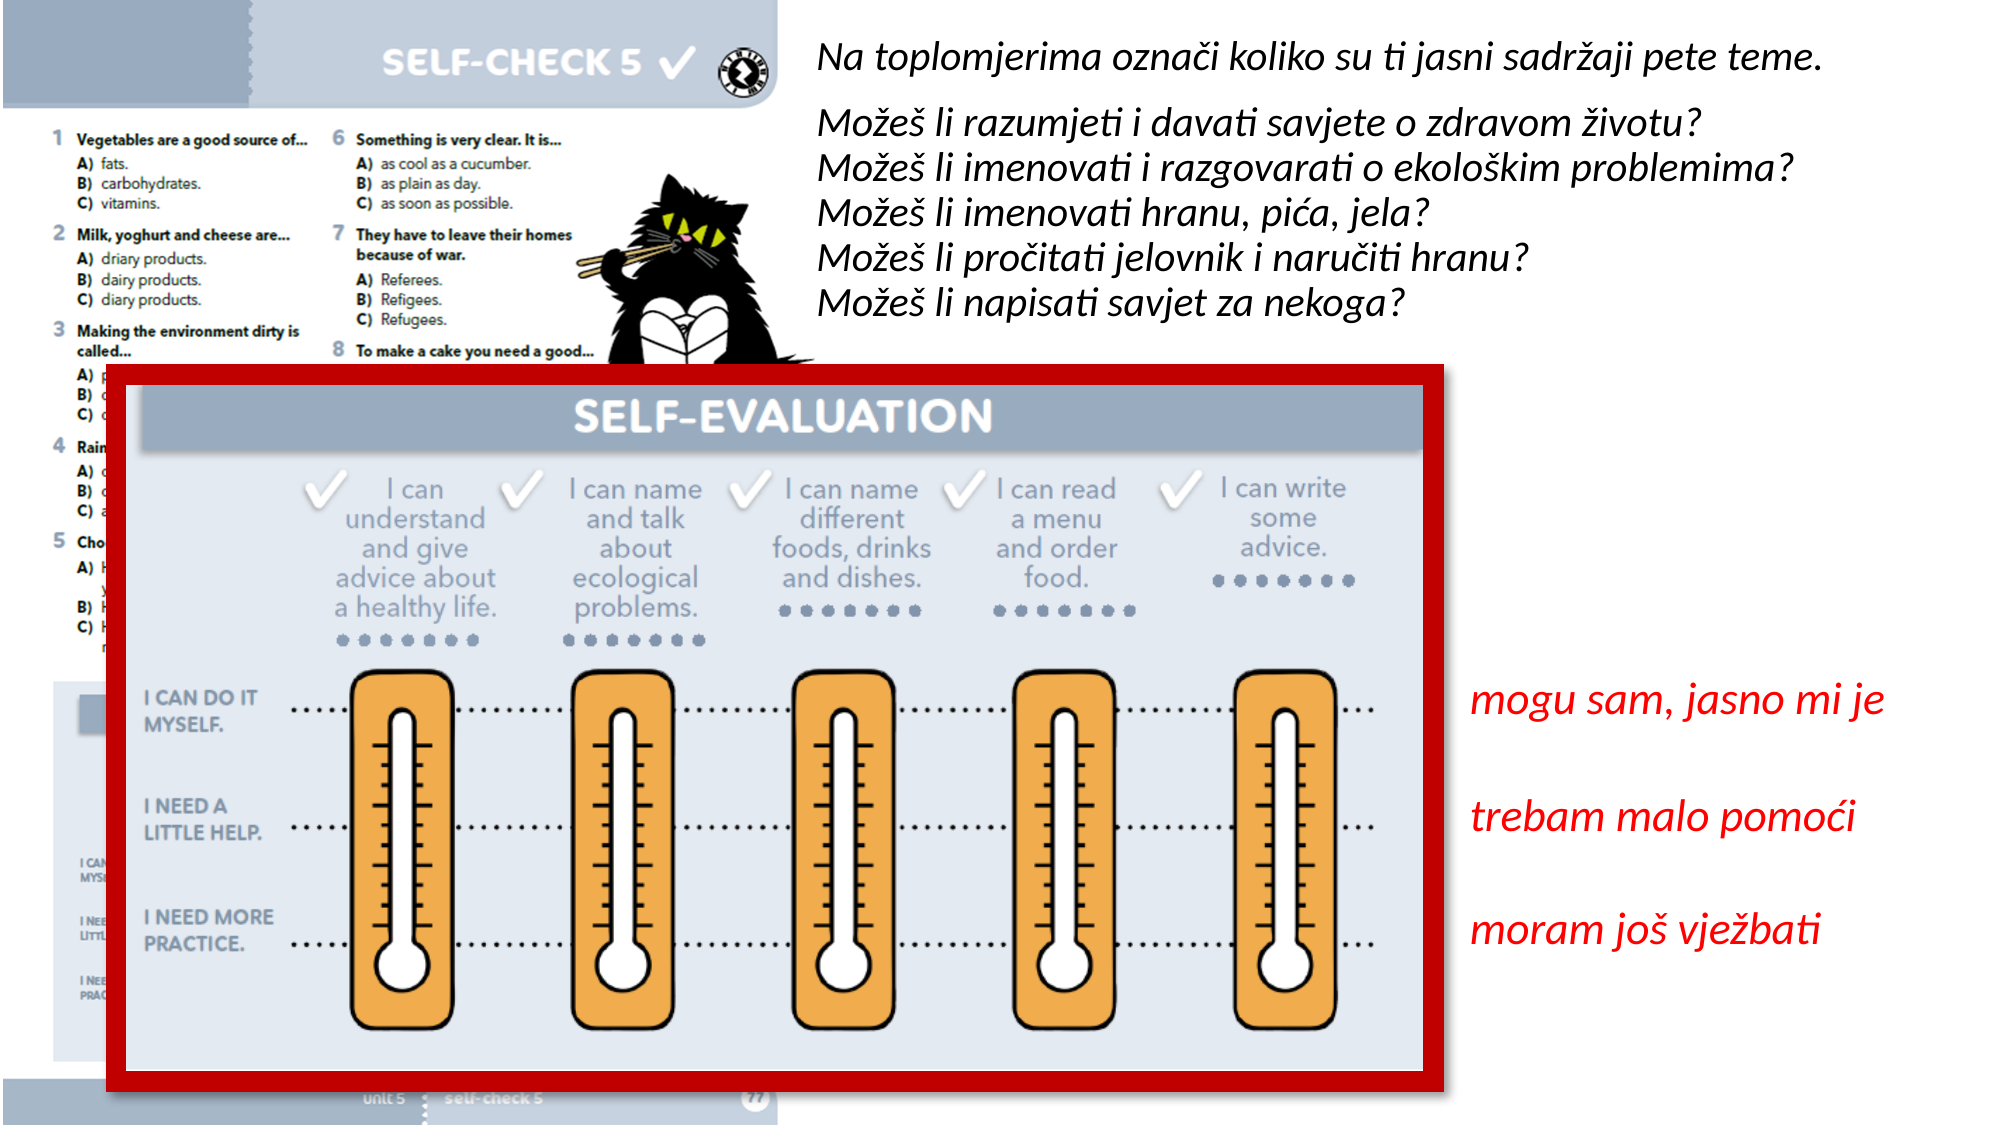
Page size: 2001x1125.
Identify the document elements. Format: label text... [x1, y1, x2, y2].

text_box trebam malo pomoći [1454, 777, 1935, 863]
picture [3, 0, 1424, 1125]
text_box Na toplomjerima označi koliko su ti jasni sadržaji pete teme. Možeš li razumjeti i davati savjete o zdravom životu? Možeš li imenovati i razgovarati o ekološkim problemima? Možeš li imenovati hranu, pića, jela? Možeš li pročitati jelovnik i naručiti hranu? Možeš li napisati savjet za nekoga? [845, 26, 1967, 397]
text_box mogu sam, jasno mi je [1454, 661, 1935, 746]
text_box moram još vježbati [1454, 891, 1935, 977]
